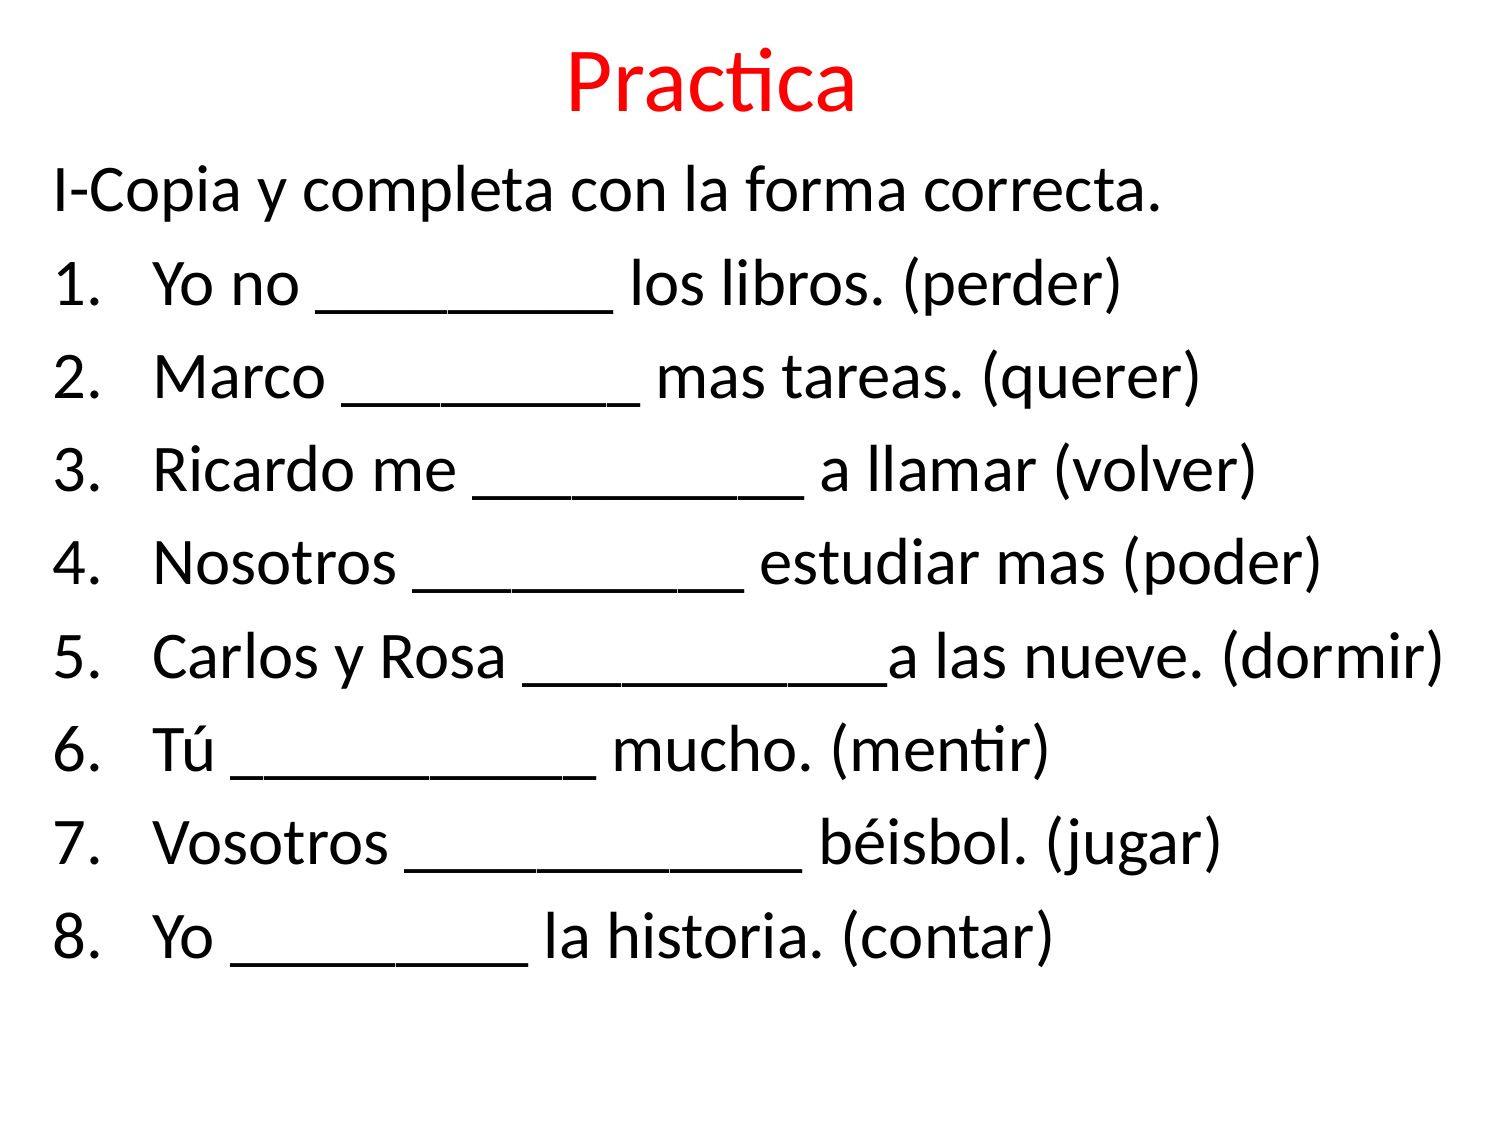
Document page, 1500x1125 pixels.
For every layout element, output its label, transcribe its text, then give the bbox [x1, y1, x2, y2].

list I-Copia y completa con la forma correcta. Yo no _________ los libros. (perder) Marco _________ mas tareas. (querer) Ricardo me __________ a llamar (volver) Nosotros __________ estudiar mas (poder) Carlos y Rosa ___________a las nueve. (dormir) Tú ___________ mucho. (mentir) Vosotros ____________ béisbol. (jugar) Yo _________ la historia. (contar) [37, 137, 1463, 1125]
title Practica [37, 0, 1388, 150]
